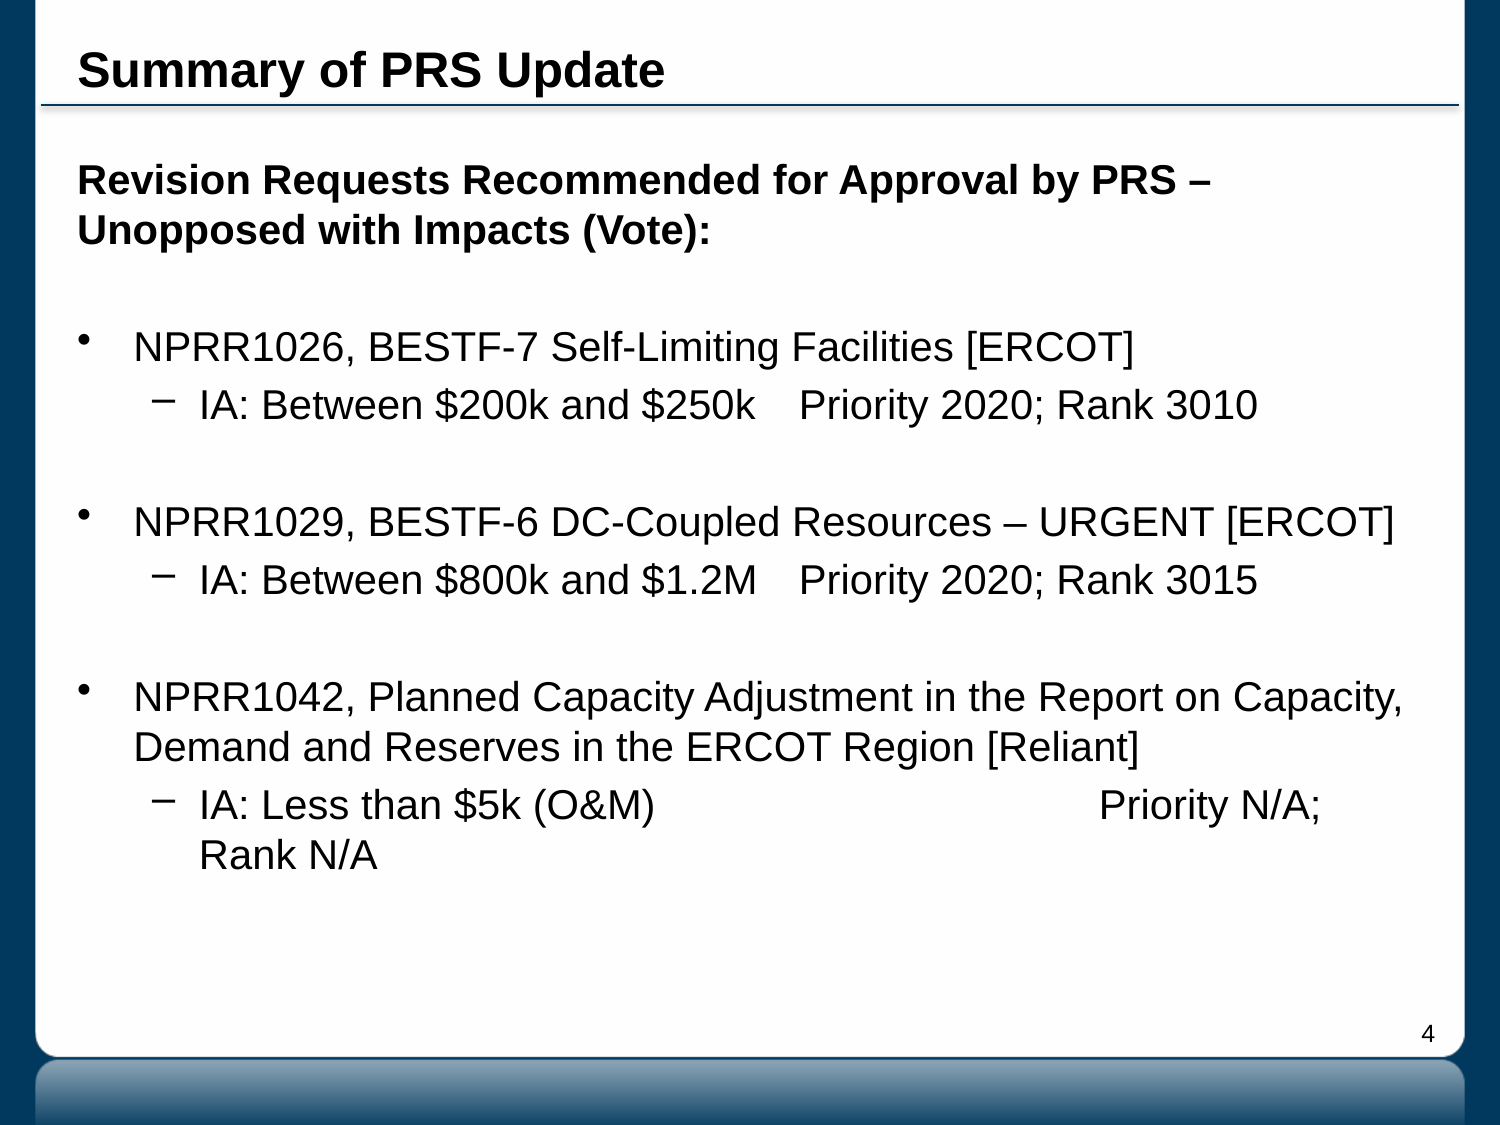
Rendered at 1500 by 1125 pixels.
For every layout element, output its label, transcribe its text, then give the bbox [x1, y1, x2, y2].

text_box Revision Requests Recommended for Approval by PRS – Unopposed with Impacts (Vote): NPRR1026, BESTF-7 Self-Limiting Facilities [ERCOT] IA: Between $200k and $250k Priority 2020; Rank 3010 NPRR1029, BESTF-6 DC-Coupled Resources – URGENT [ERCOT] IA: Between $800k and $1.2M Priority 2020; Rank 3015 NPRR1042, Planned Capacity Adjustment in the Report on Capacity, Demand and Reserves in the ERCOT Region [Reliant] IA: Less than $5k (O&M) Priority N/A; Rank N/A [62, 145, 1431, 1024]
title Summary of PRS Update [62, 29, 1450, 106]
picture [35, 0, 1465, 1125]
